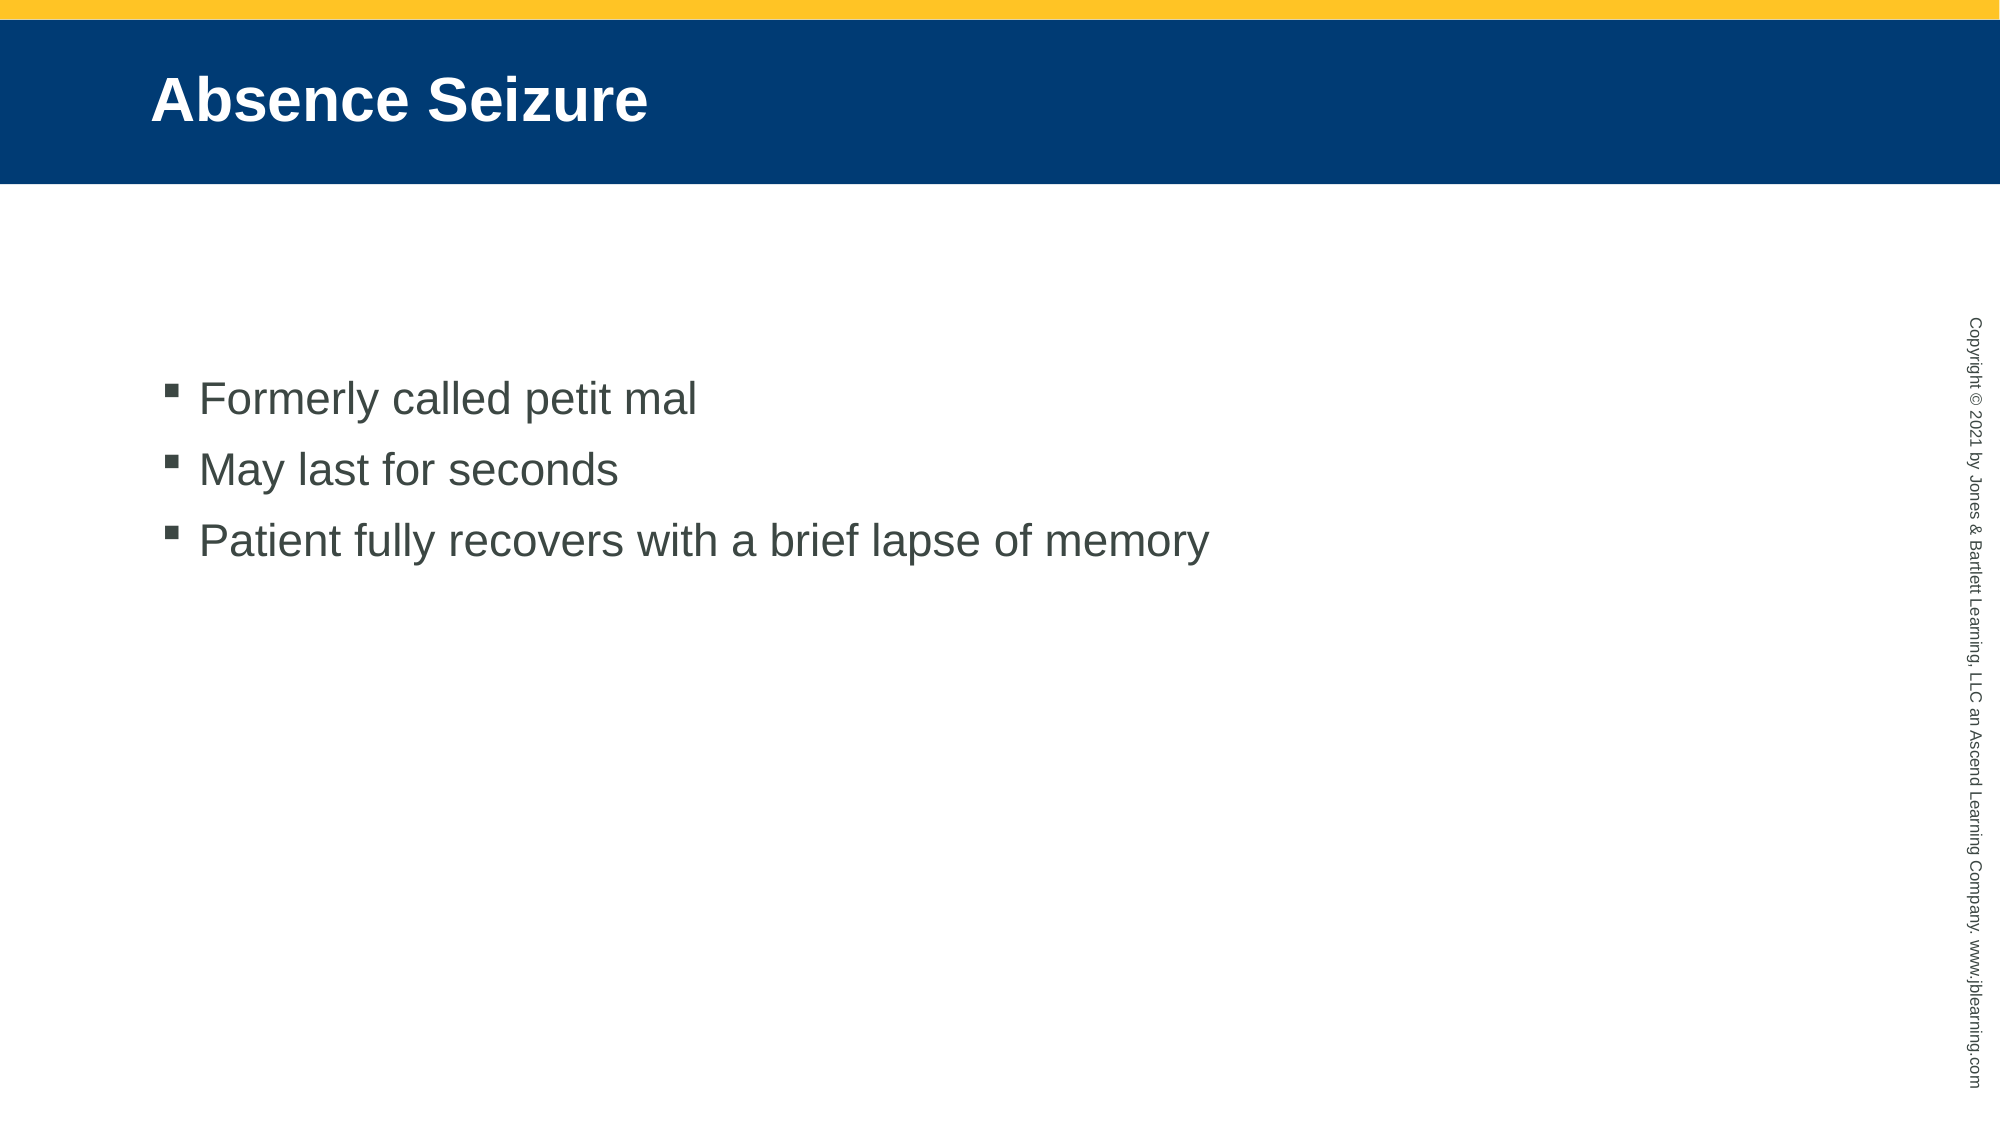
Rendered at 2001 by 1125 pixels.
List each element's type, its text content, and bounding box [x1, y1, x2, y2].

title Absence Seizure [0, 19, 2000, 185]
list Formerly called petit mal May last for seconds Patient fully recovers with a brief lapse of memory [146, 361, 1859, 1016]
